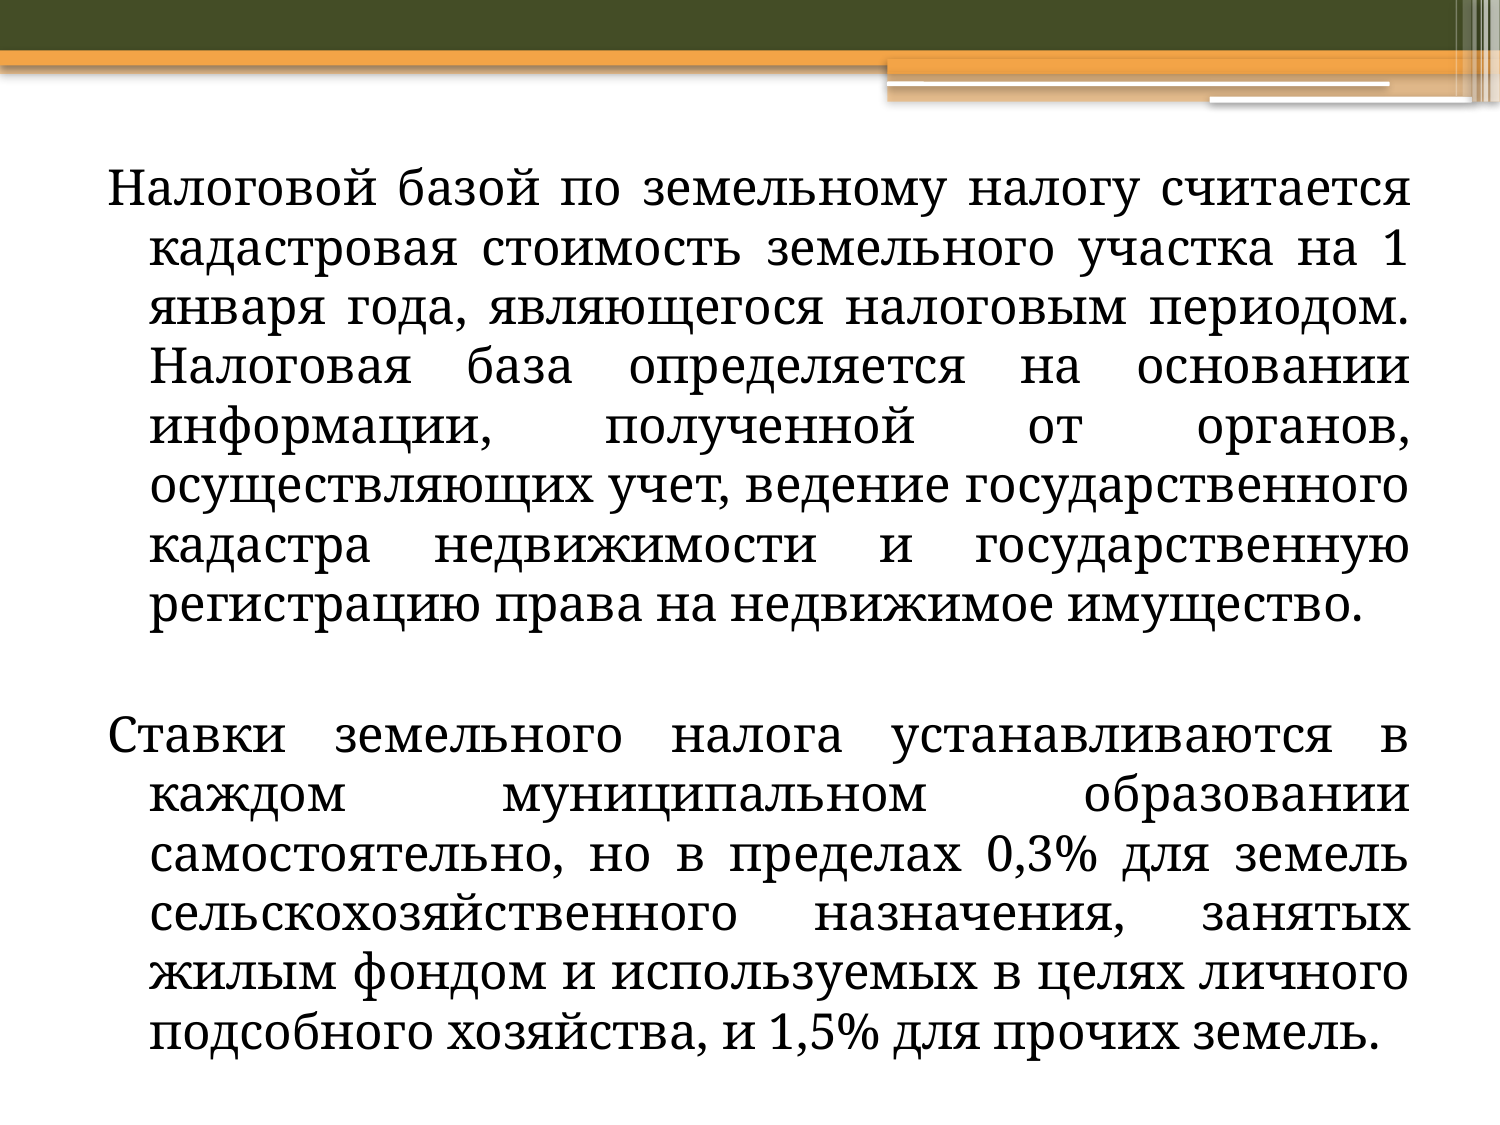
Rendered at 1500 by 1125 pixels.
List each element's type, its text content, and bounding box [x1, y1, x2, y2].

list Налоговой базой по земельному налогу считается кадастровая стоимость земельного участка на 1 января года, являющегося налоговым периодом. Налоговая база определяется на основании информации, полученной от органов, осуществляющих учет, ведение государственного кадастра недвижимости и государственную регистрацию права на недвижимое имущество. Ставки земельного налога устанавливаются в каждом муниципальном образовании самостоятельно, но в пределах 0,3% для земель сельскохозяйственного назначения, занятых жилым фондом и используемых в целях личного подсобного хозяйства, и 1,5% для прочих земель. [75, 149, 1425, 1079]
